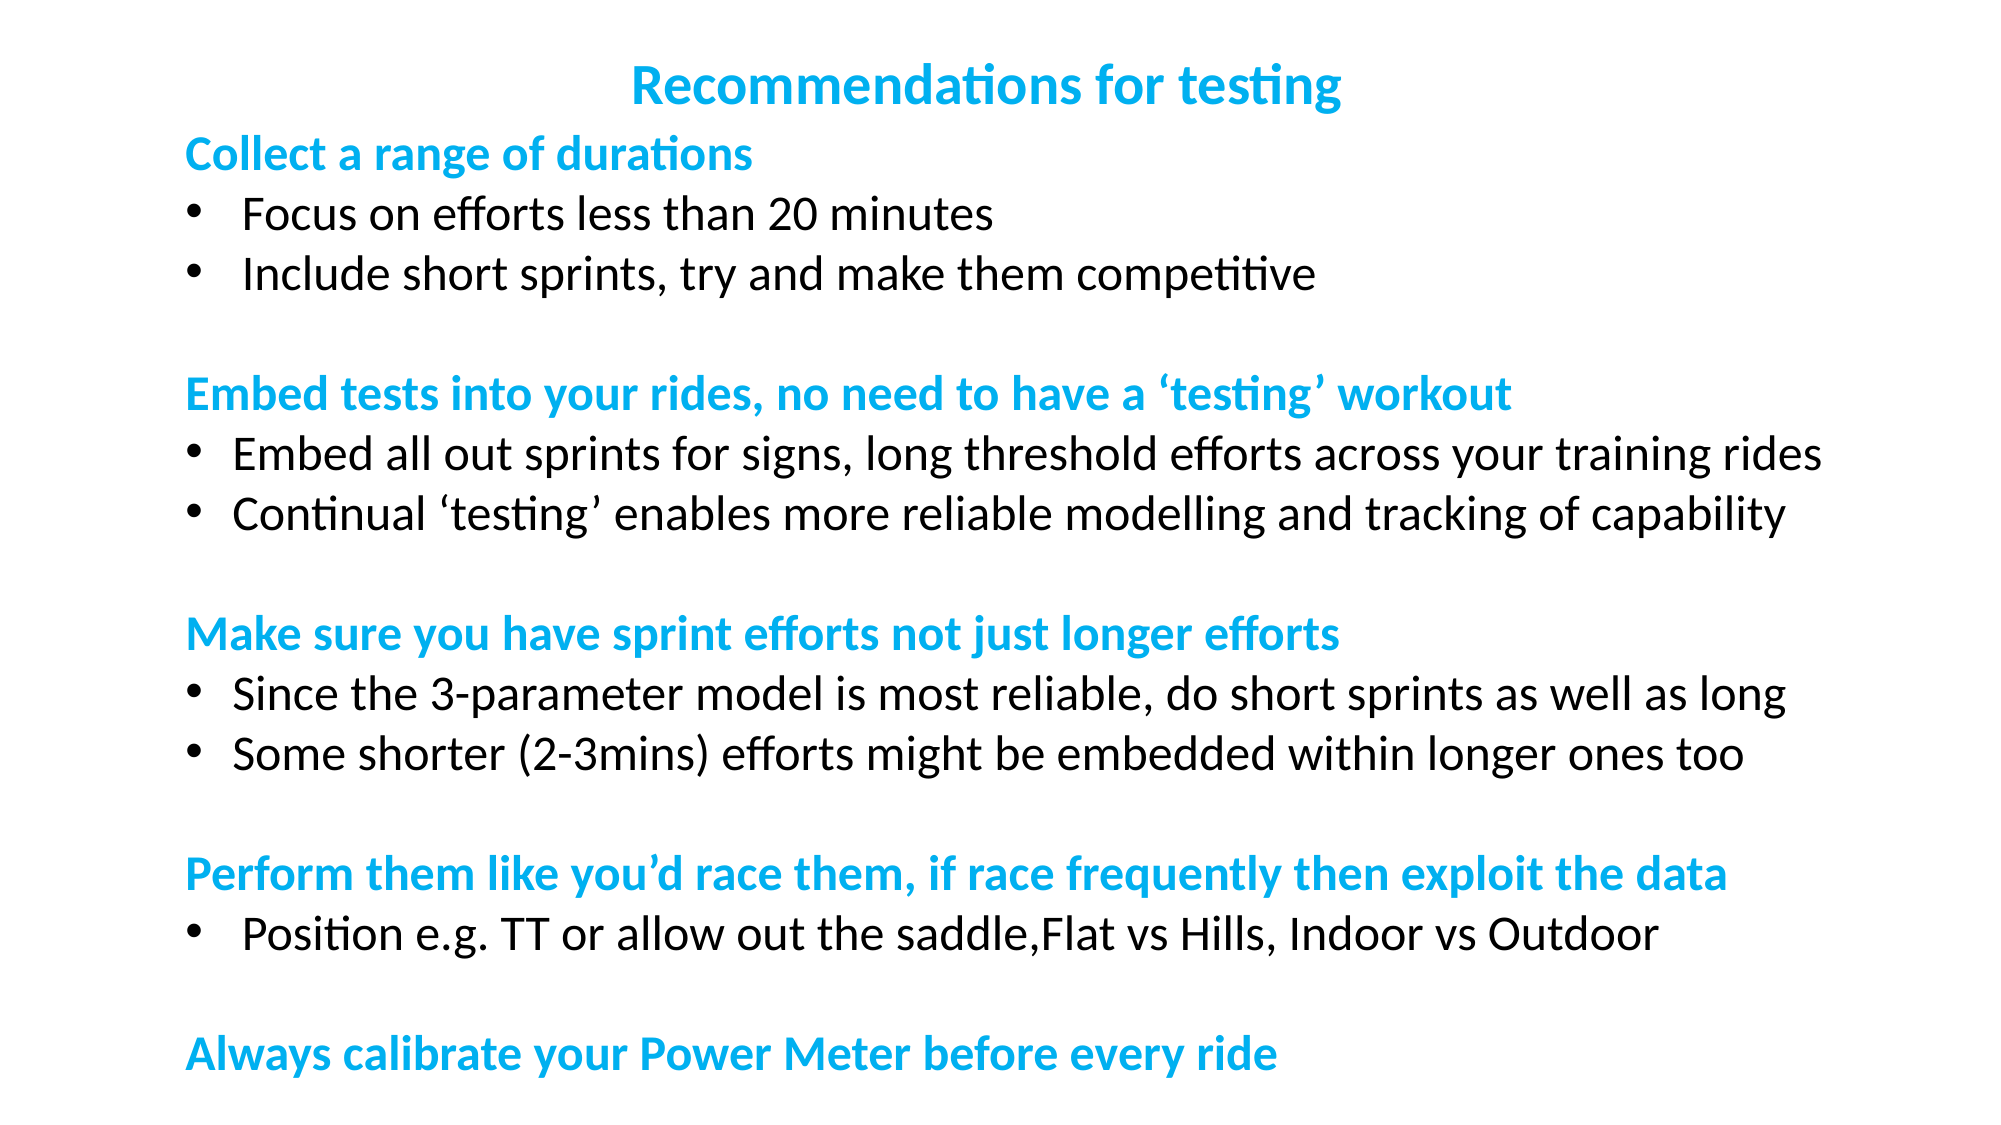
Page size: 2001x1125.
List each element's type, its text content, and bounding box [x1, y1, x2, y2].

text_box Collect a range of durations Focus on efforts less than 20 minutes Include short sprints, try and make them competitive Embed tests into your rides, no need to have a ‘testing’ workout Embed all out sprints for signs, long threshold efforts across your training rides Continual ‘testing’ enables more reliable modelling and tracking of capability Make sure you have sprint efforts not just longer efforts Since the 3-parameter model is most reliable, do short sprints as well as long Some shorter (2-3mins) efforts might be embedded within longer ones too Perform them like you’d race them, if race frequently then exploit the data Position e.g. TT or allow out the saddle,Flat vs Hills, Indoor vs Outdoor Always calibrate your Power Meter before every ride [170, 112, 1886, 1088]
text_box Recommendations for testing [549, 38, 1425, 112]
